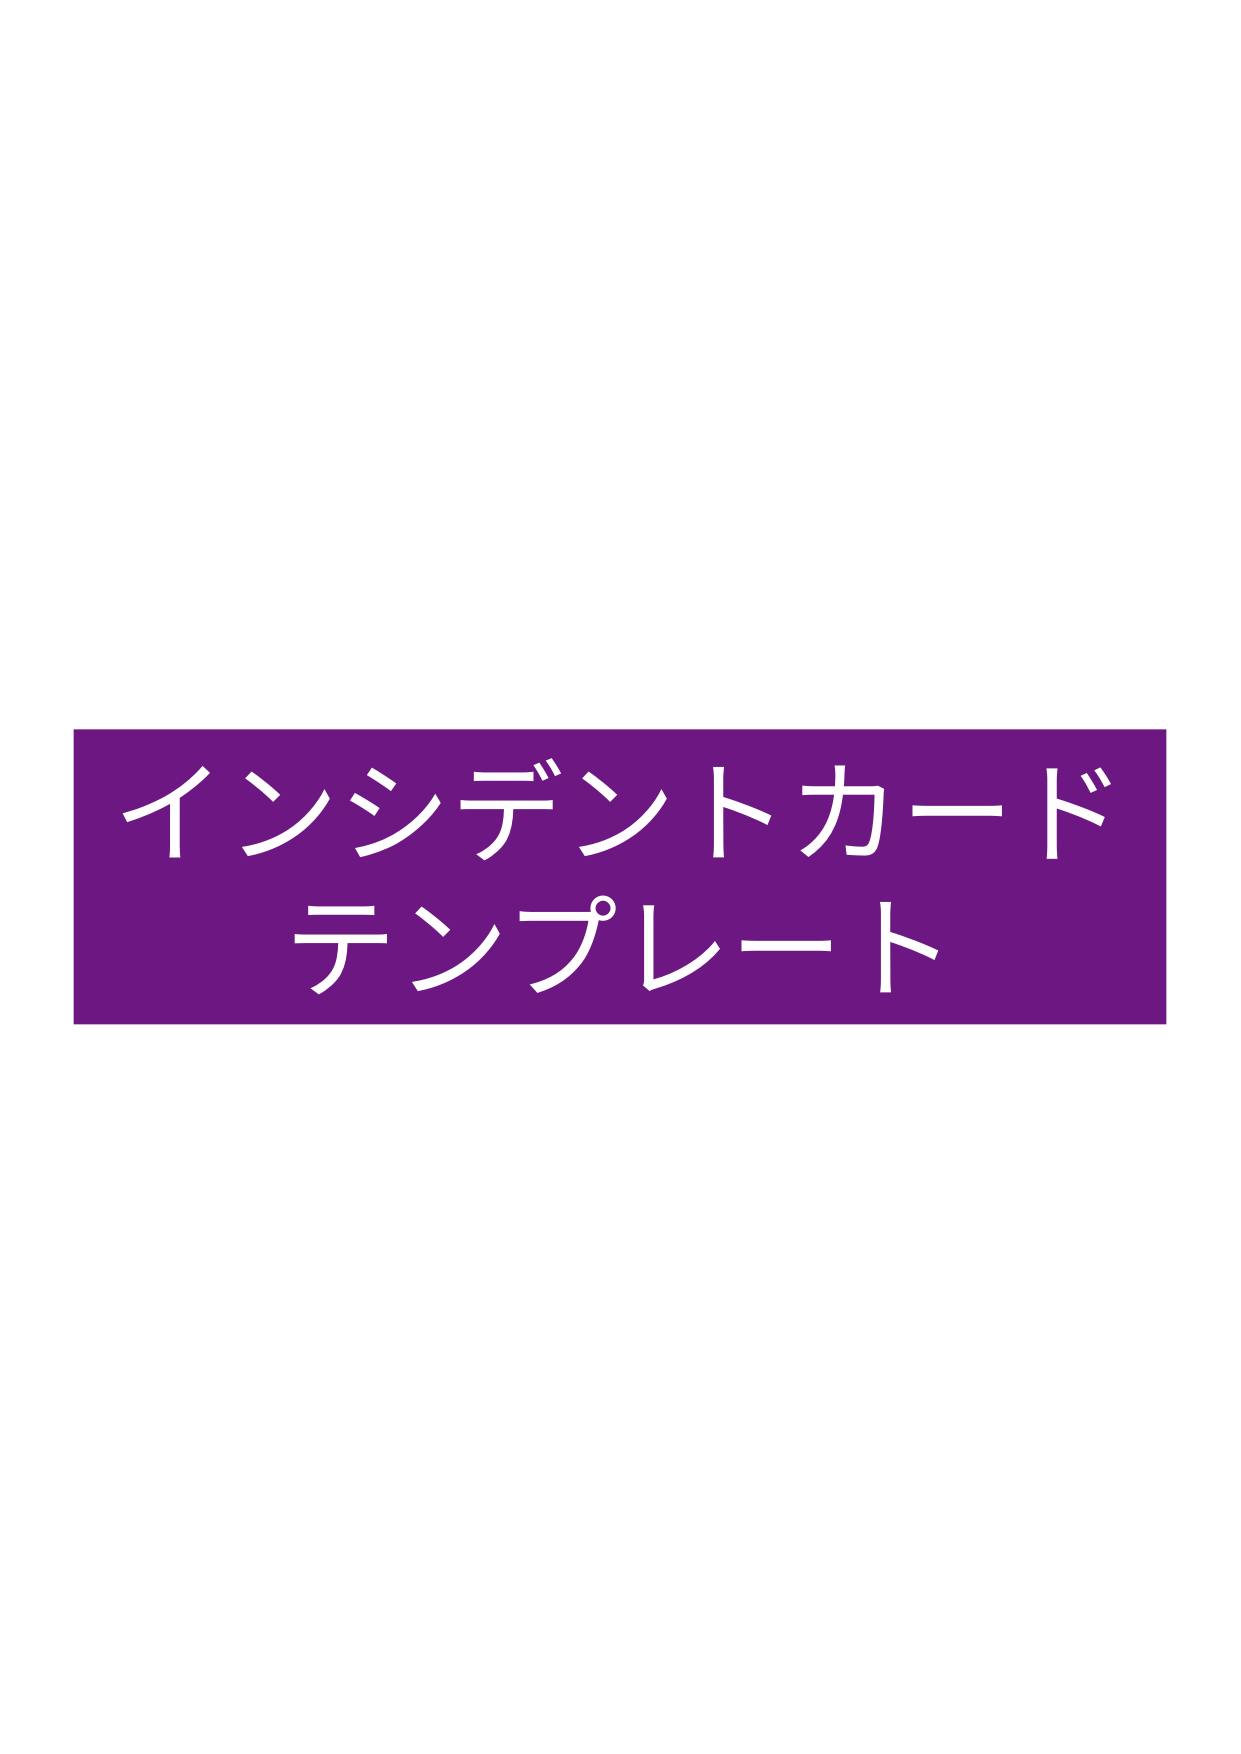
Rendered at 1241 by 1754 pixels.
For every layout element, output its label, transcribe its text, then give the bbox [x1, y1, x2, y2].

text_box インシデントカード テンプレート [73, 728, 1167, 1026]
